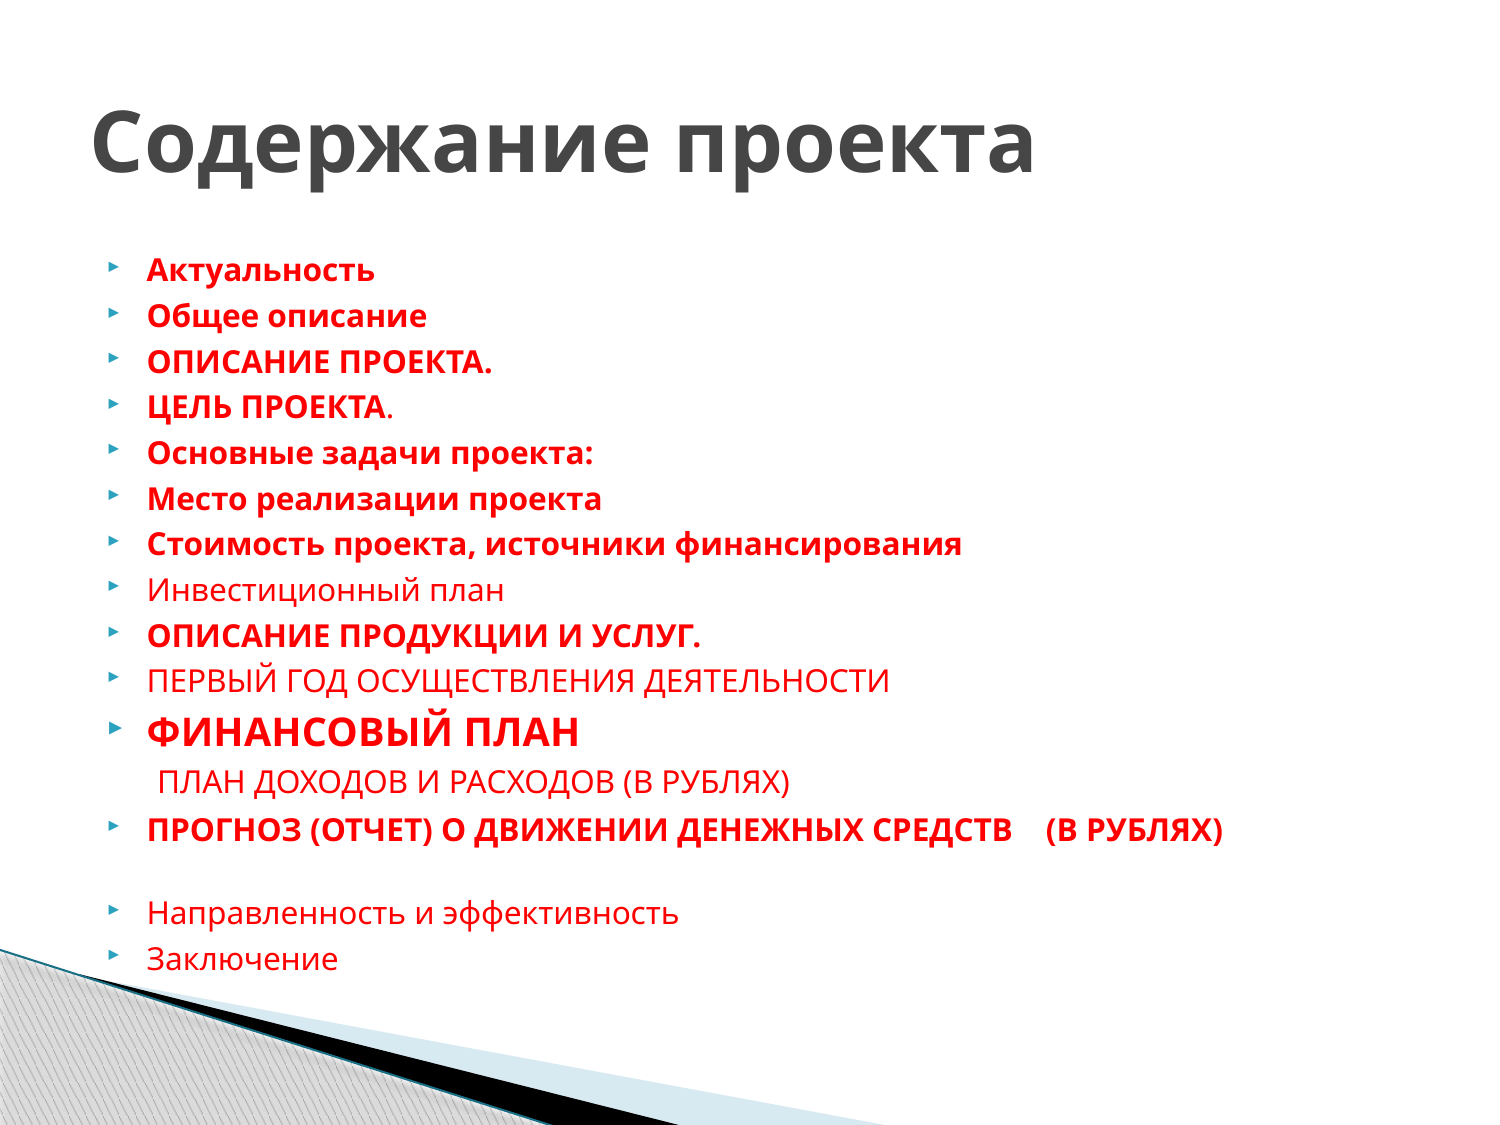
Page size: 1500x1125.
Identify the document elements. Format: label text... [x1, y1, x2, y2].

list Актуальность Общее описание ОПИСАНИЕ ПРОЕКТА. ЦЕЛЬ ПРОЕКТА. Основные задачи проекта: Место реализации проекта Стоимость проекта, источники финансирования Инвестиционный план Описание продукции и услуг. первый год осуществления деятельности Финансовый план План доходов и расходов (в рублях) Прогноз (отчет) о движении денежных средств (в рублях) Направленность и эффективность Заключение [75, 243, 1425, 986]
title Содержание проекта [75, 45, 1425, 233]
